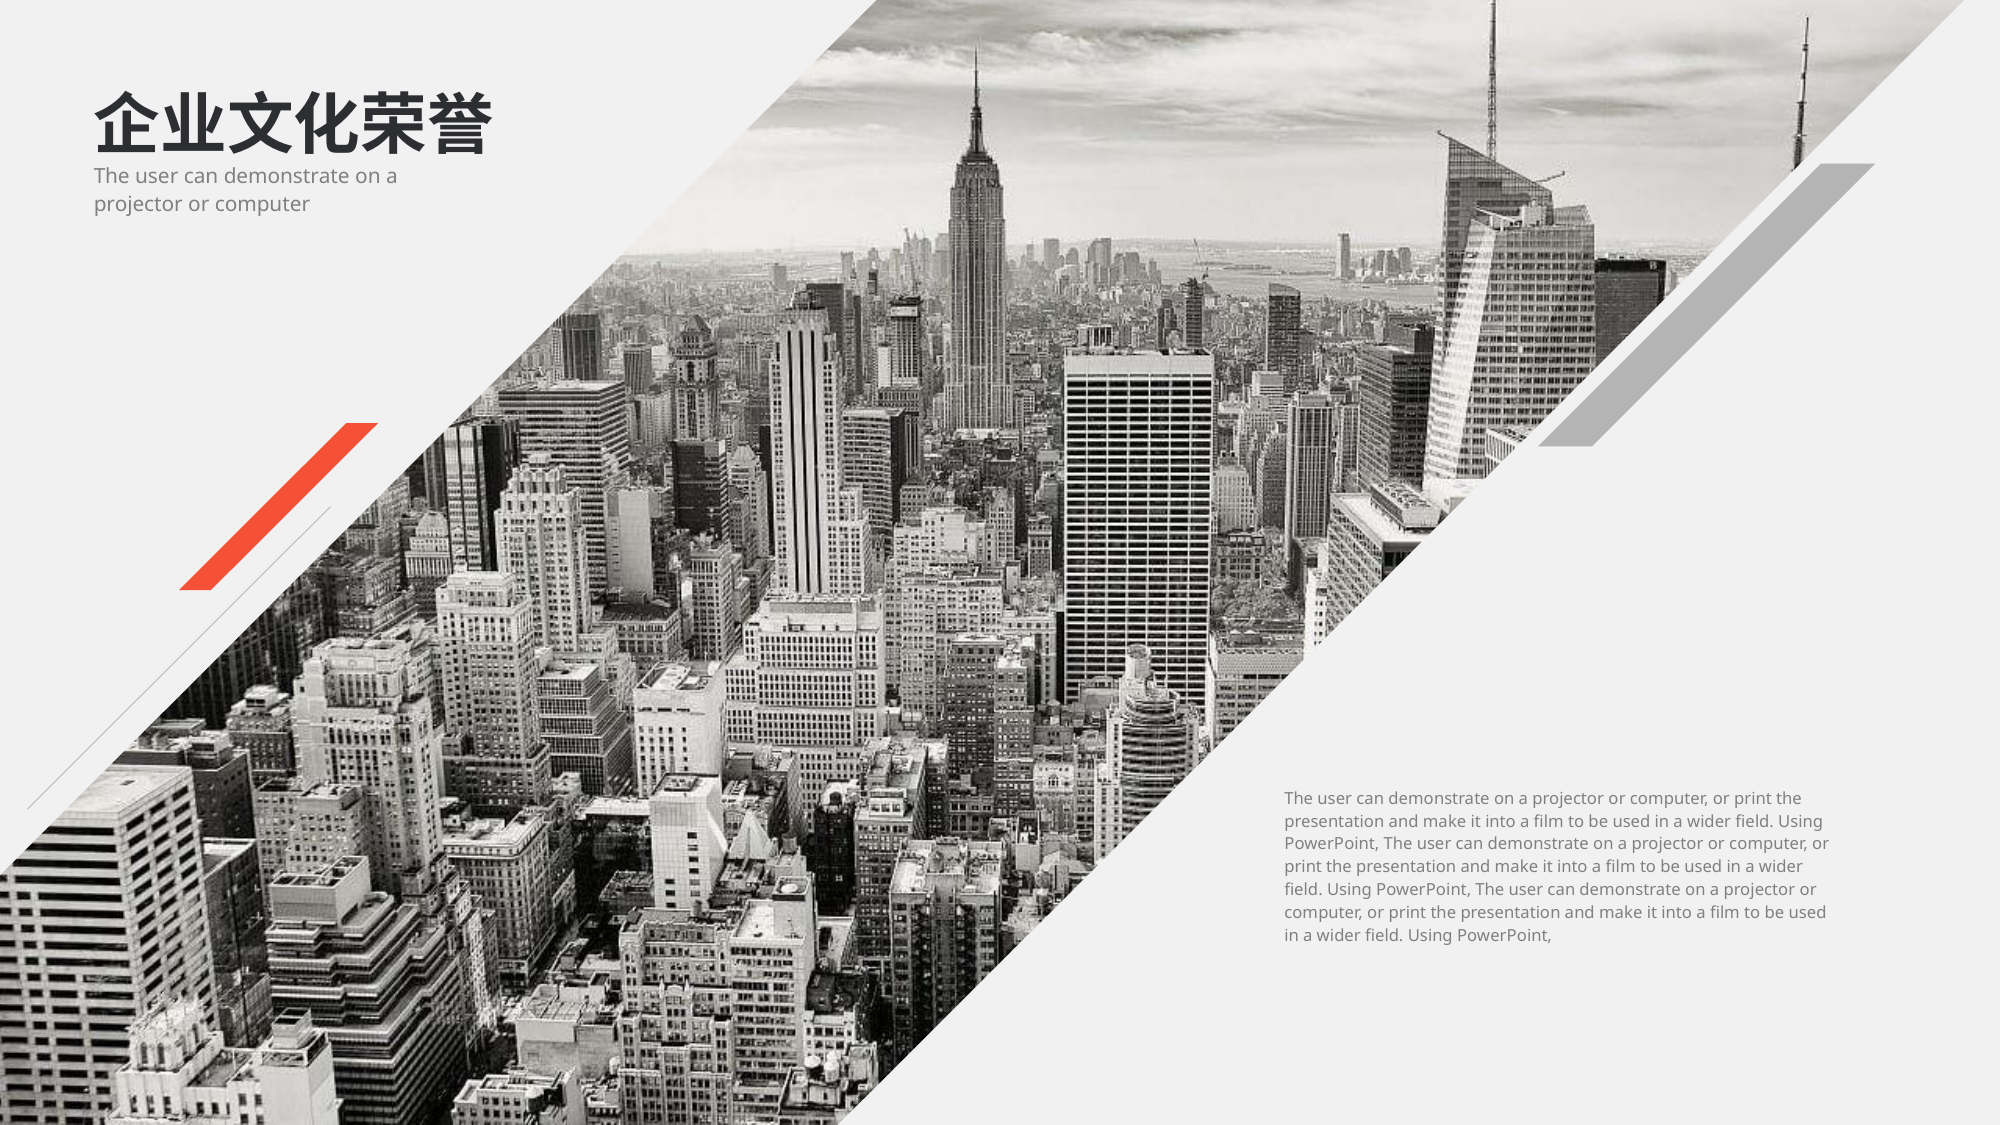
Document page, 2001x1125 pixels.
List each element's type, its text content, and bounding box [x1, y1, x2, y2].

text_box [261, 422, 381, 506]
text_box [1535, 162, 1878, 448]
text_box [78, 58, 557, 225]
text_box The user can demonstrate on a projector or computer, or print the presentation and make it into a film to be used in a wider field. Using PowerPoint, The user can demonstrate on a projector or computer, or print the presentation and make it into a film to be used in a wider field. Using PowerPoint, The user can demonstrate on a projector or computer, or print the presentation and make it into a film to be used in a wider field. Using PowerPoint, [1269, 777, 1857, 952]
text_box [0, 0, 1966, 1125]
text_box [27, 506, 331, 810]
